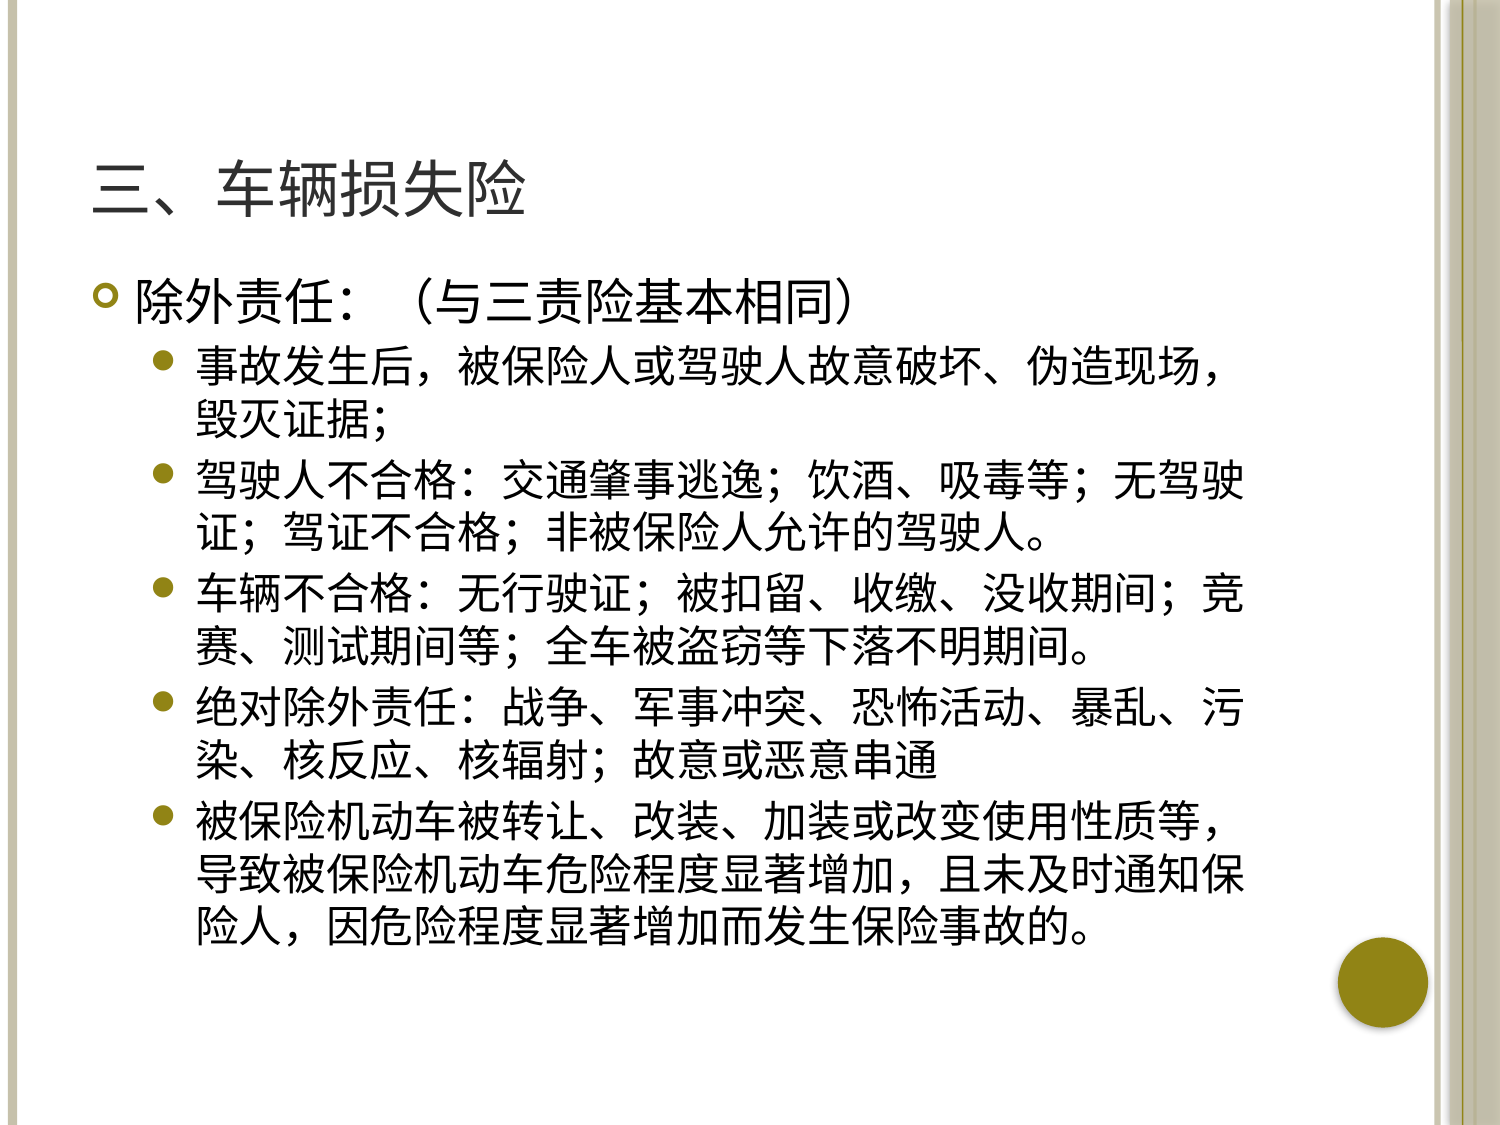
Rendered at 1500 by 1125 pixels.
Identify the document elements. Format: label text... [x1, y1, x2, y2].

list 除外责任：（与三责险基本相同） 事故发生后，被保险人或驾驶人故意破坏、伪造现场，毁灭证据； 驾驶人不合格：交通肇事逃逸；饮酒、吸毒等；无驾驶证；驾证不合格；非被保险人允许的驾驶人。 车辆不合格：无行驶证；被扣留、收缴、没收期间；竞赛、测试期间等；全车被盗窃等下落不明期间。 绝对除外责任：战争、军事冲突、恐怖活动、暴乱、污染、核反应、核辐射；故意或恶意串通 被保险机动车被转让、改装、加装或改变使用性质等，导致被保险机动车危险程度显著增加，且未及时通知保险人，因危险程度显著增加而发生保险事故的。 [74, 262, 1301, 1063]
title 三、车辆损失险 [75, 45, 1300, 233]
